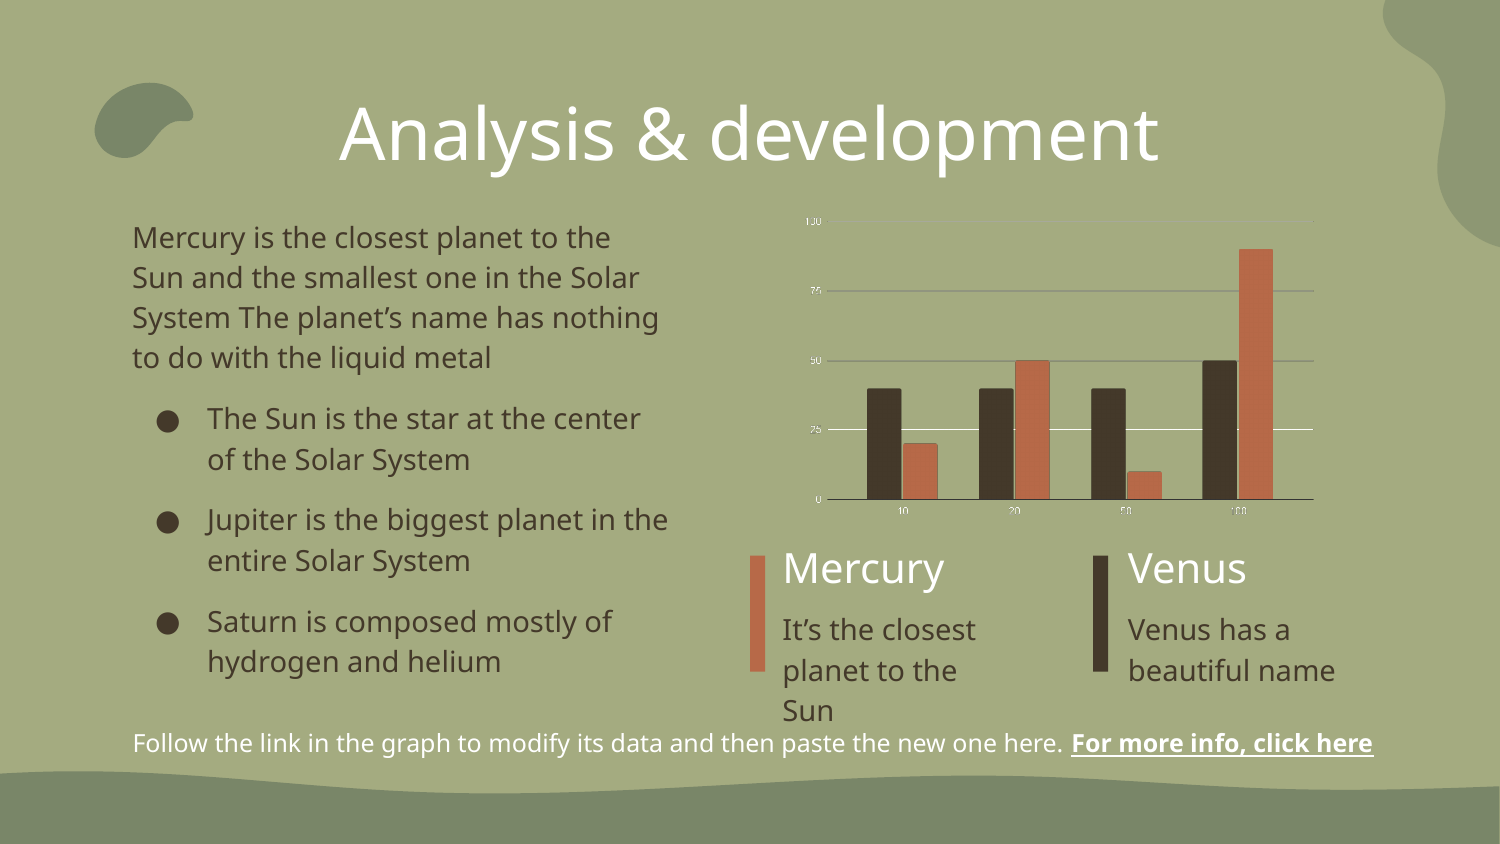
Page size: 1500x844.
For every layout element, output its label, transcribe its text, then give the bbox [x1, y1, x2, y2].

title Analysis & development [118, 72, 1382, 167]
text_box Venus has a beautiful name [1112, 591, 1368, 686]
text_box It’s the closest planet to the Sun [767, 591, 1022, 686]
text_box [94, 82, 194, 158]
text_box Mercury [767, 526, 1022, 591]
picture [787, 198, 1330, 535]
text_box [1093, 555, 1109, 672]
text_box Follow the link in the graph to modify its data and then paste the new one here. For more info, click here [116, 707, 1389, 756]
text_box Mercury is the closest planet to the Sun and the smallest one in the Solar System The planet’s name has nothing to do with the liquid metal The Sun is the star at the center of the Solar System Jupiter is the biggest planet in the entire Solar System Saturn is composed mostly of hydrogen and helium [116, 198, 686, 682]
text_box Venus [1112, 526, 1368, 591]
text_box [750, 555, 766, 672]
